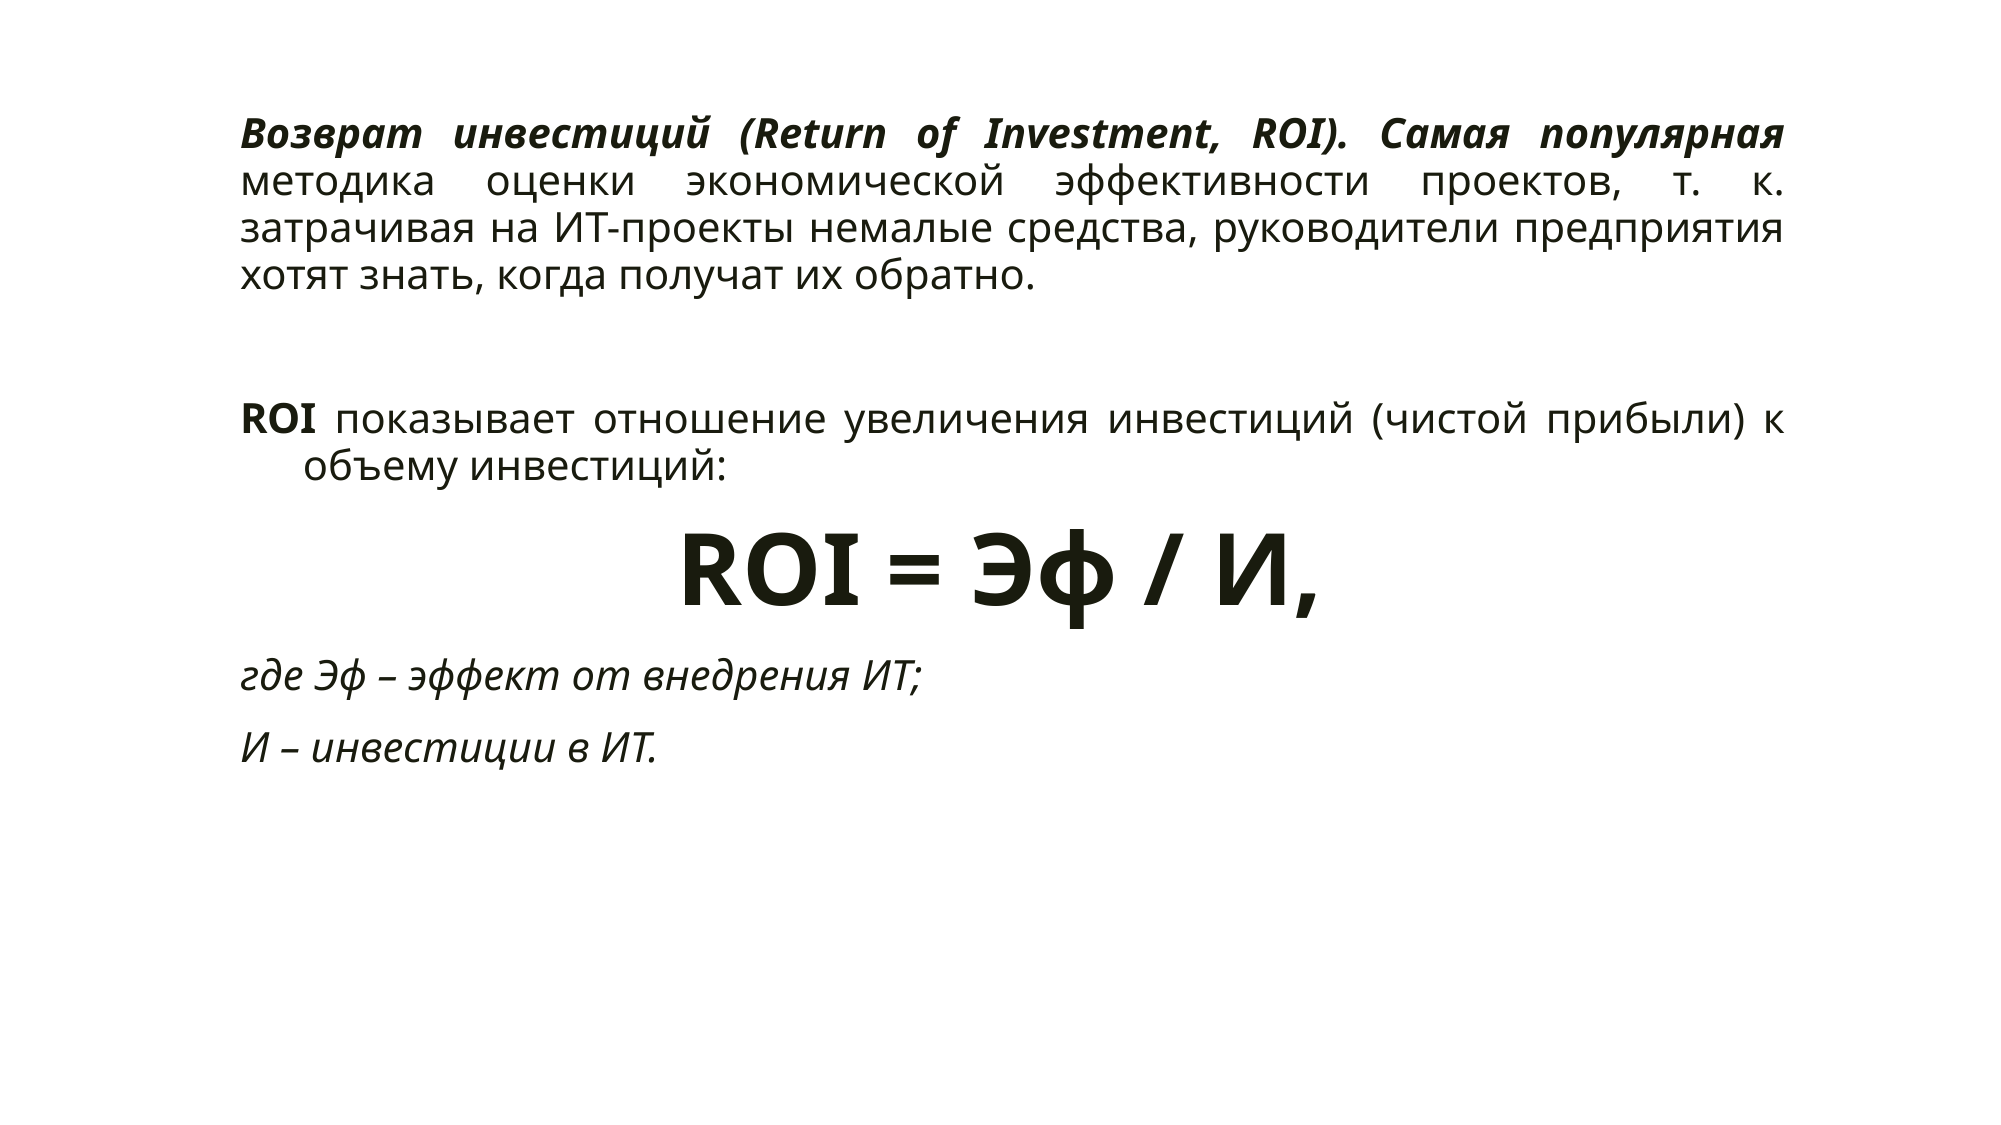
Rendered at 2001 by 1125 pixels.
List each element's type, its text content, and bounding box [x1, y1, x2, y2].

list Возврат инвестиций (Return of Investment, ROI). Самая популярная методика оценки экономической эффективности проектов, т. к. затрачивая на ИТ-проекты немалые средства, руководители предприятия хотят знать, когда получат их обратно. ROI показывает отношение увеличения инвестиций (чистой прибыли) к объему инвестиций: ROI = Эф / И, где Эф – эффект от внедрения ИТ; И – инвестиции в ИТ. [225, 103, 1800, 963]
